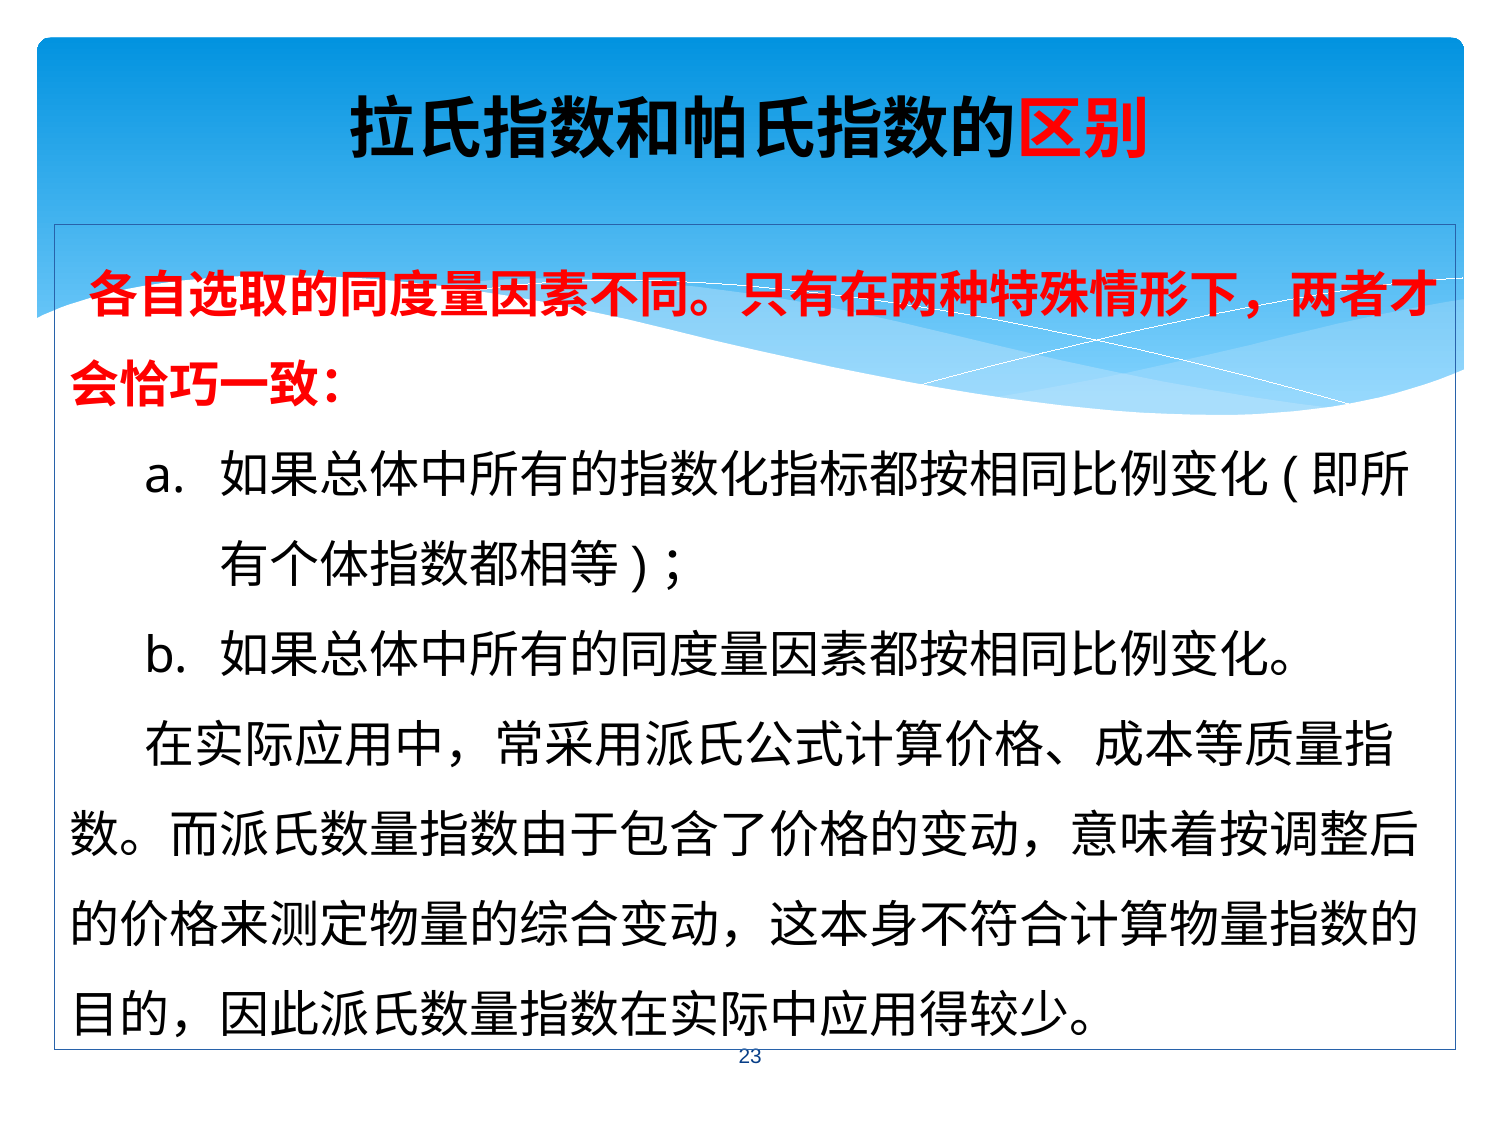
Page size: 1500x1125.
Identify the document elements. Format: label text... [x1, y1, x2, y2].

text_box 各自选取的同度量因素不同。只有在两种特殊情形下，两者才会恰巧一致： 如果总体中所有的指数化指标都按相同比例变化(即所有个体指数都相等)； 如果总体中所有的同度量因素都按相同比例变化。 在实际应用中，常采用派氏公式计算价格、成本等质量指数。而派氏数量指数由于包含了价格的变动，意味着按调整后的价格来测定物量的综合变动，这本身不符合计算物量指数的目的，因此派氏数量指数在实际中应用得较少。 [54, 224, 1456, 1050]
text_box 拉氏指数和帕氏指数的区别 [48, 78, 1450, 266]
slide_number 23 [654, 1050, 846, 1086]
